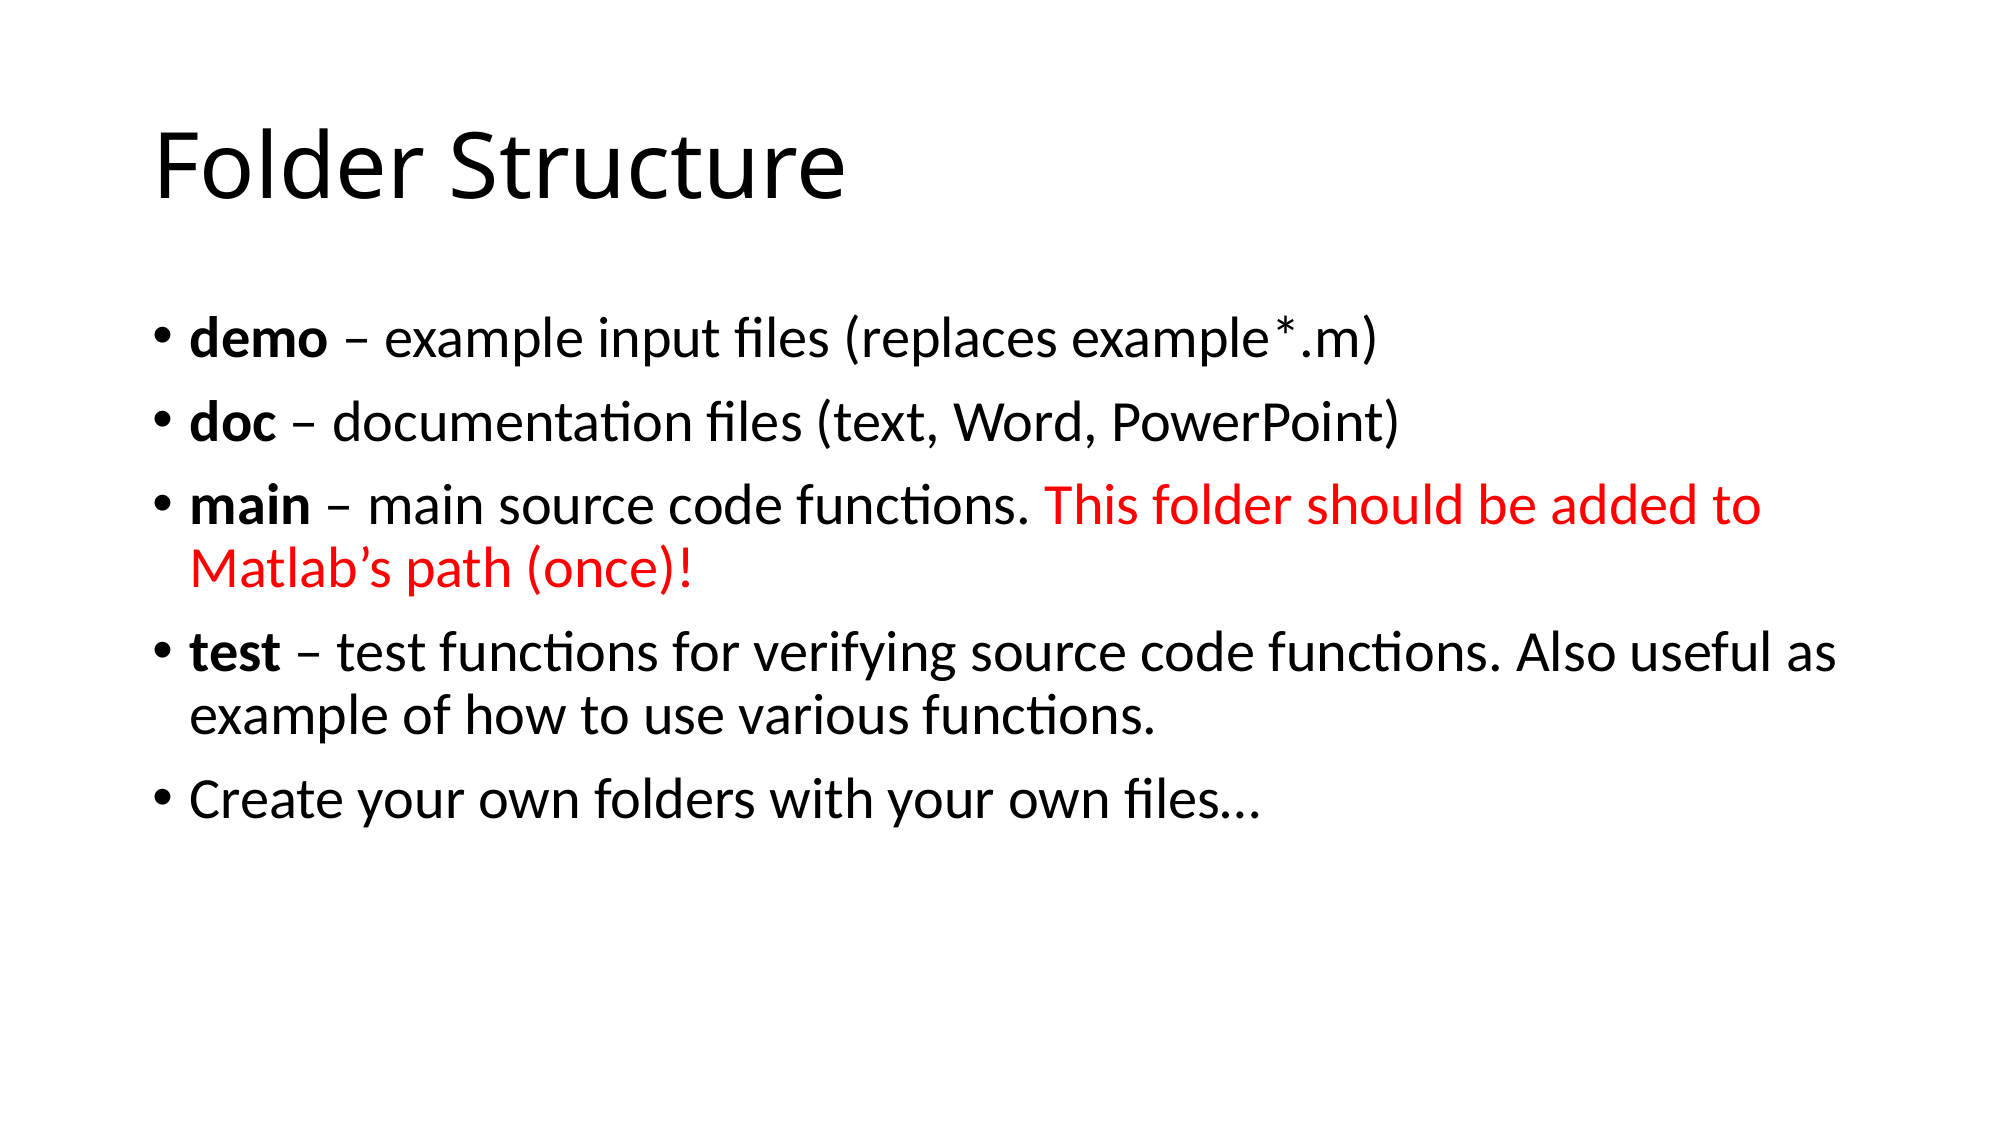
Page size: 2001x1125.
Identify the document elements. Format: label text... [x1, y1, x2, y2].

title Folder Structure [137, 59, 1863, 278]
list demo – example input files (replaces example*.m) doc – documentation files (text, Word, PowerPoint) main – main source code functions. This folder should be added to Matlab’s path (once)! test – test functions for verifying source code functions. Also useful as example of how to use various functions. Create your own folders with your own files… [137, 299, 1863, 1014]
